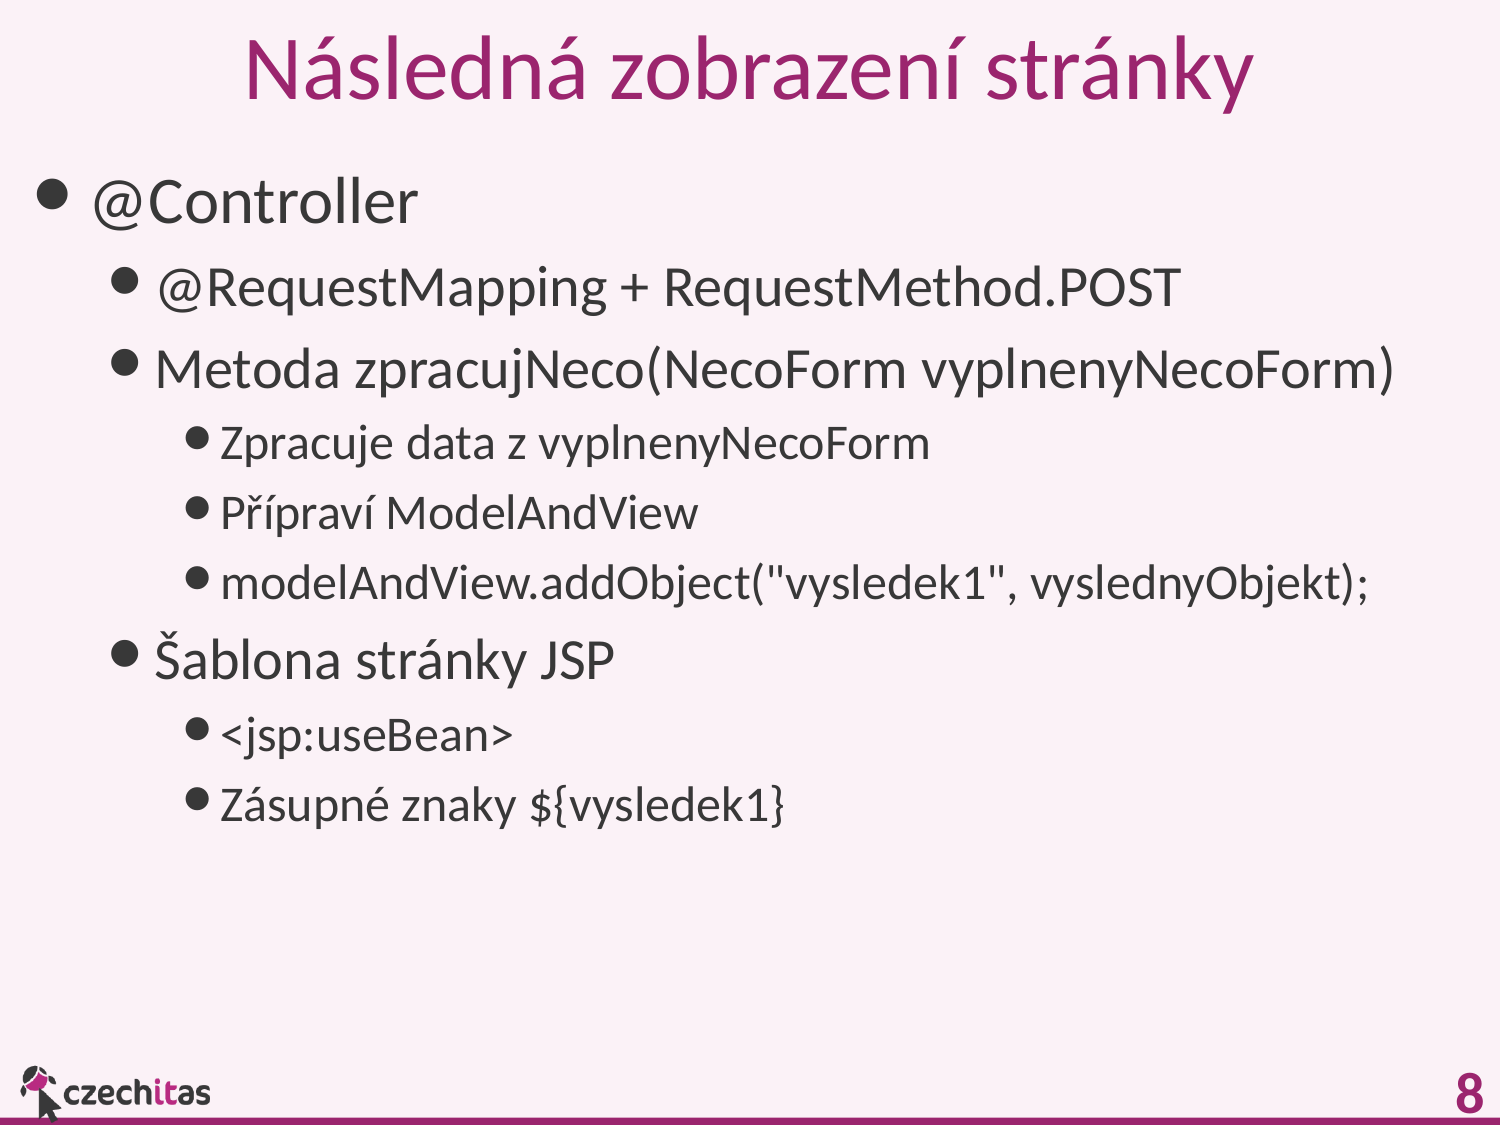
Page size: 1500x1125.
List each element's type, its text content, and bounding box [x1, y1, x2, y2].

title Následná zobrazení stránky [75, 0, 1425, 126]
slide_number 8 [1149, 1062, 1500, 1118]
picture [20, 1065, 210, 1123]
list @Controller @RequestMapping + RequestMethod.POST Metoda zpracujNeco(NecoForm vyplnenyNecoForm) Zpracuje data z vyplnenyNecoForm Přípraví ModelAndView modelAndView.addObject("vysledek1", vyslednyObjekt); Šablona stránky JSP <jsp:useBean> Zásupné znaky ${vysledek1} [17, 149, 1483, 1047]
